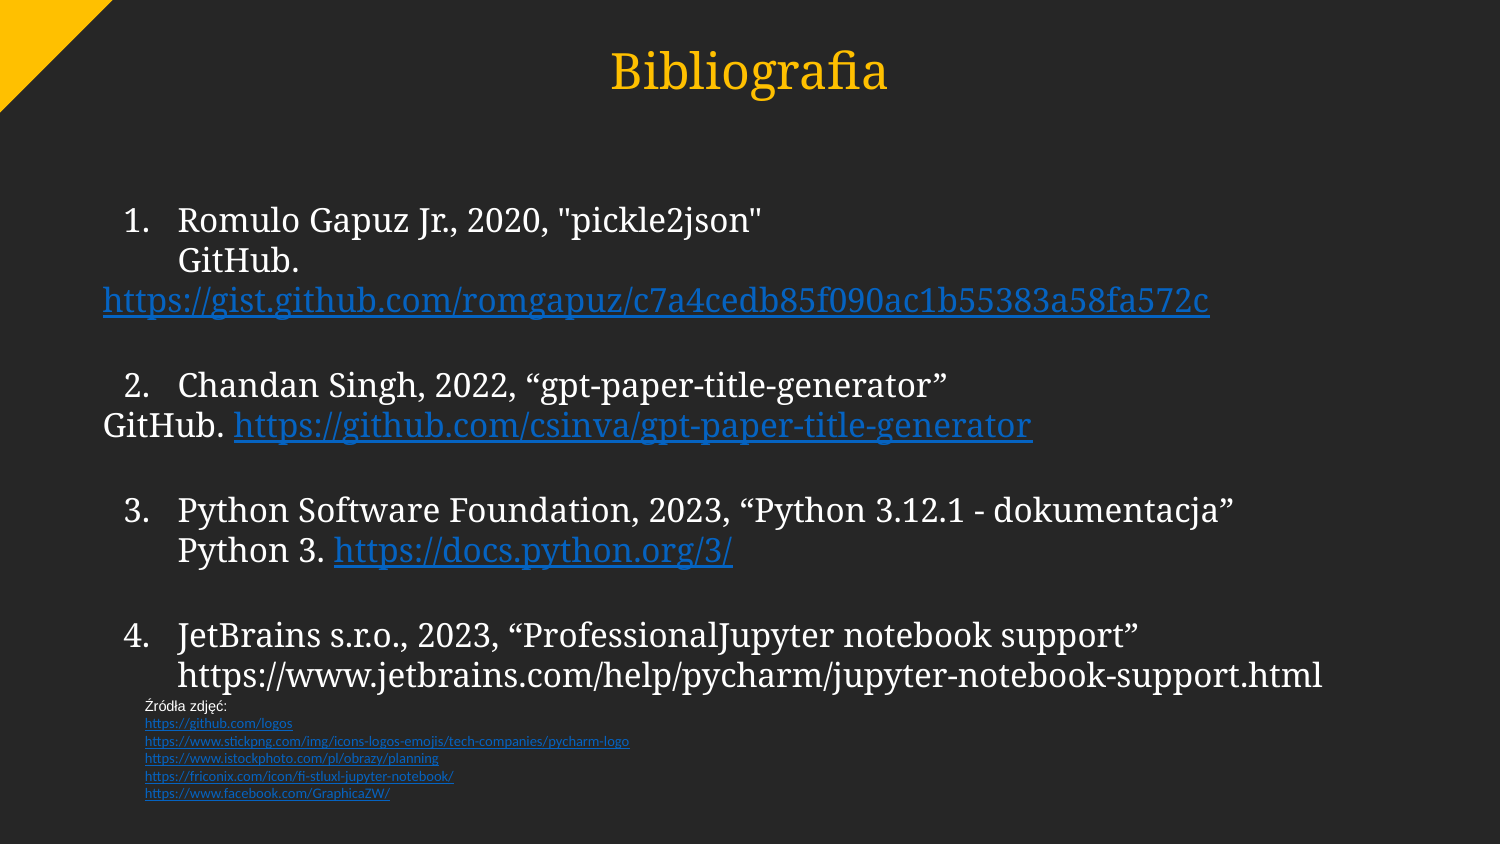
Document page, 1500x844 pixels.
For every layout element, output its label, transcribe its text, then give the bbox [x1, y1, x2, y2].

text_box Bibliografia [9, 33, 1499, 105]
text_box Romulo Gapuz Jr., 2020, "pickle2json" GitHub. https://gist.github.com/romgapuz/c7a4cedb85f090ac1b55383a58fa572c Chandan Singh, 2022, “gpt-paper-title-generator” GitHub. https://github.com/csinva/gpt-paper-title-generator Python Software Foundation, 2023, “Python 3.12.1 - dokumentacja” Python 3. https://docs.python.org/3/ JetBrains s.r.o., 2023, “ProfessionalJupyter notebook support” https://www.jetbrains.com/help/pycharm/jupyter-notebook-support.html [91, 193, 1409, 701]
text_box [0, 0, 113, 113]
text_box Źródła zdjęć: https://github.com/logos https://www.stickpng.com/img/icons-logos-emojis/tech-companies/pycharm-logo https://www.istockphoto.com/pl/obrazy/planning https://friconix.com/icon/fi-stluxl-jupyter-notebook/ https://www.facebook.com/GraphicaZW/ [129, 681, 1332, 784]
